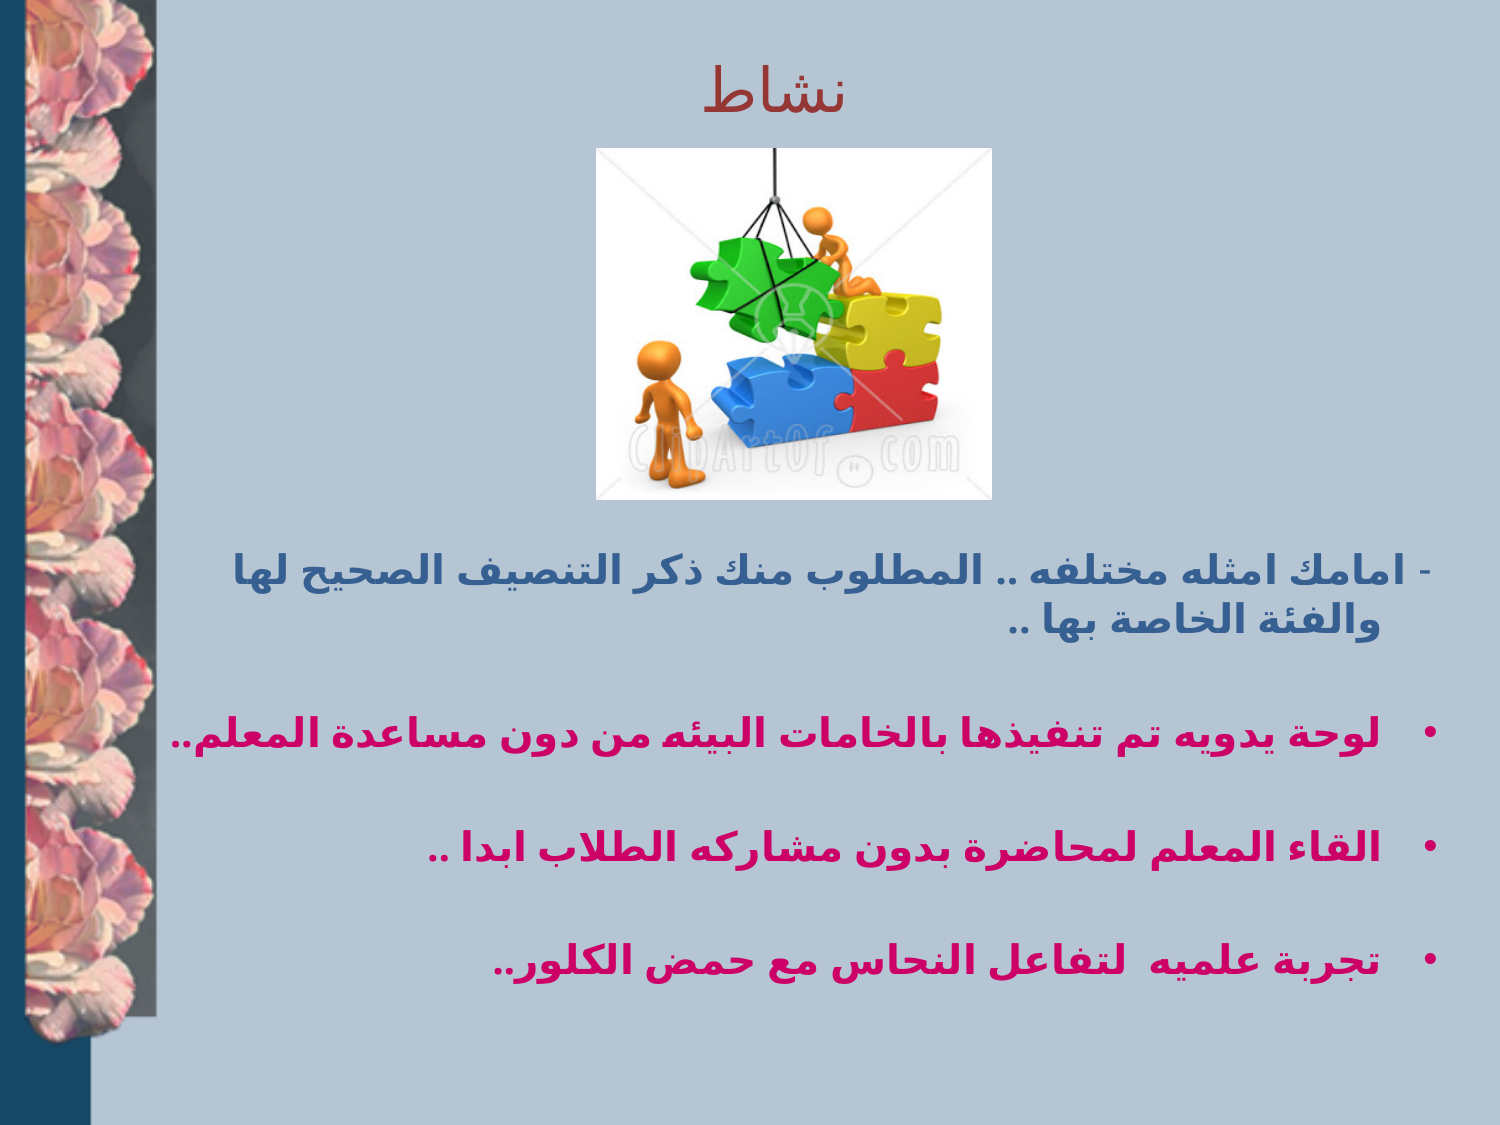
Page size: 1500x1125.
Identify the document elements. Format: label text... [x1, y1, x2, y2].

title نشاط [135, 42, 1415, 133]
list - امامك امثله مختلفه .. المطلوب منك ذكر التنصيف الصحيح لها والفئة الخاصة بها .. لوحة يدويه تم تنفيذها بالخامات البيئه من دون مساعدة المعلم.. القاء المعلم لمحاضرة بدون مشاركه الطلاب ابدا .. تجربة علميه لتفاعل النحاس مع حمض الكلور.. [147, 479, 1447, 1005]
picture [0, 0, 1500, 1125]
